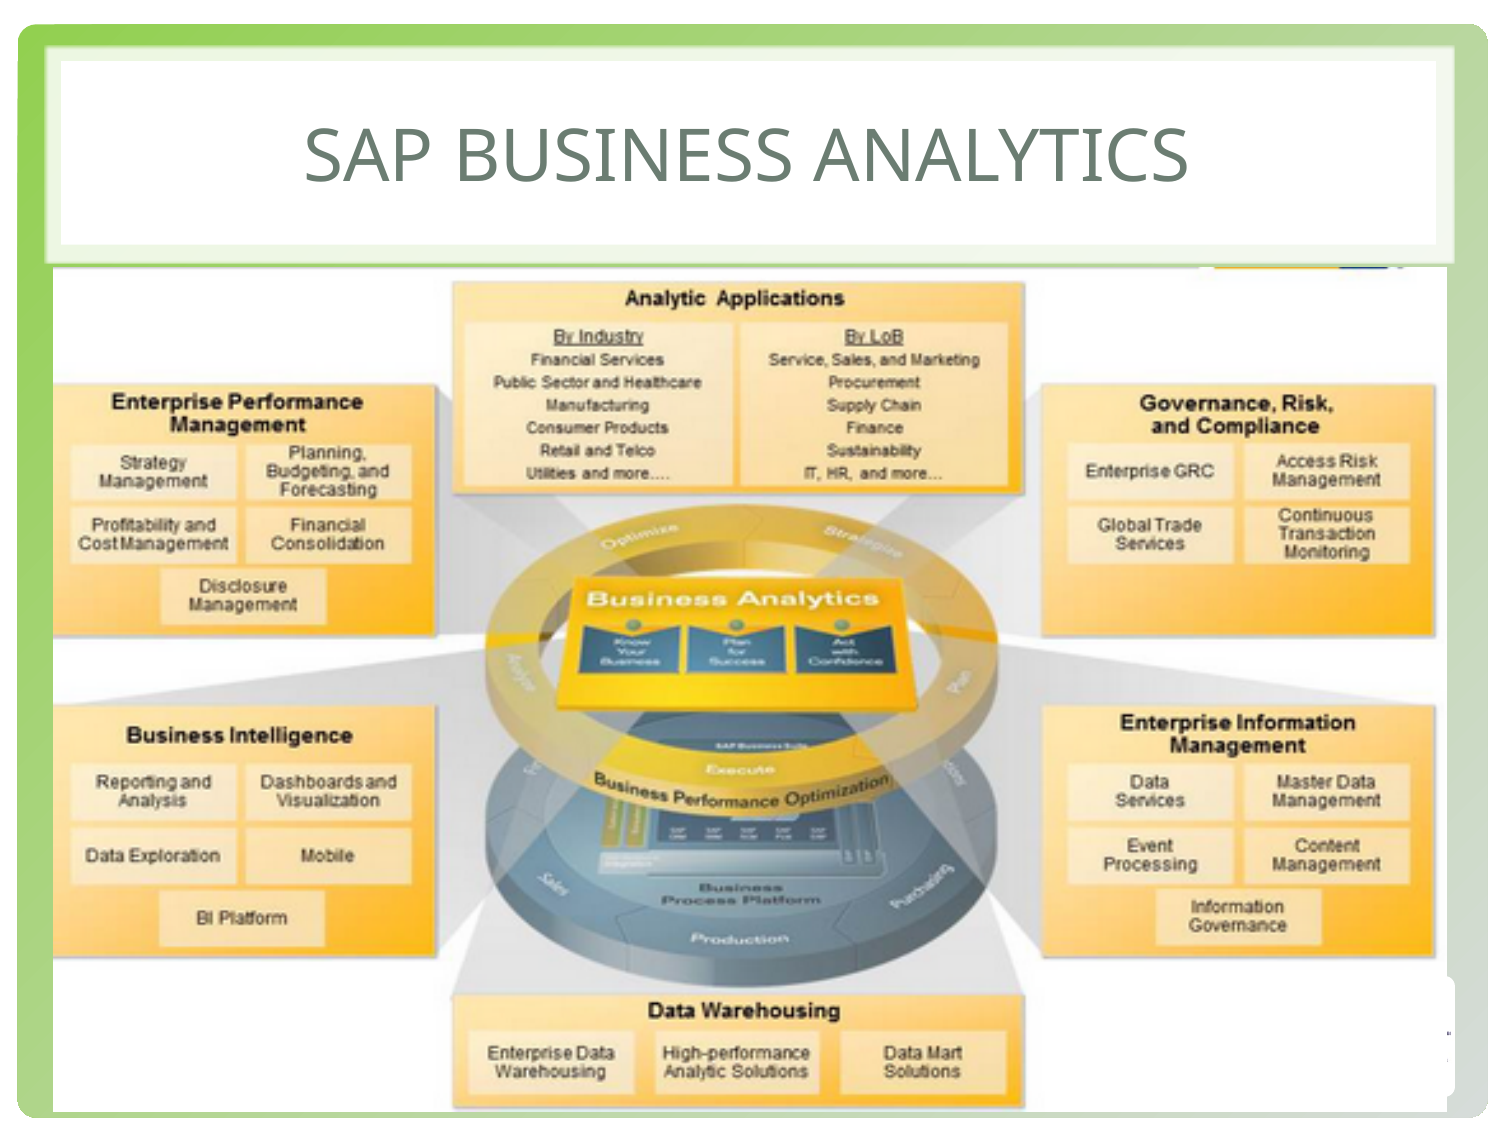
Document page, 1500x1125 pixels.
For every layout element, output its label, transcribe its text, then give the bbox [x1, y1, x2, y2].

picture [52, 266, 1455, 1112]
title SAP Business Analytics [69, 66, 1425, 238]
